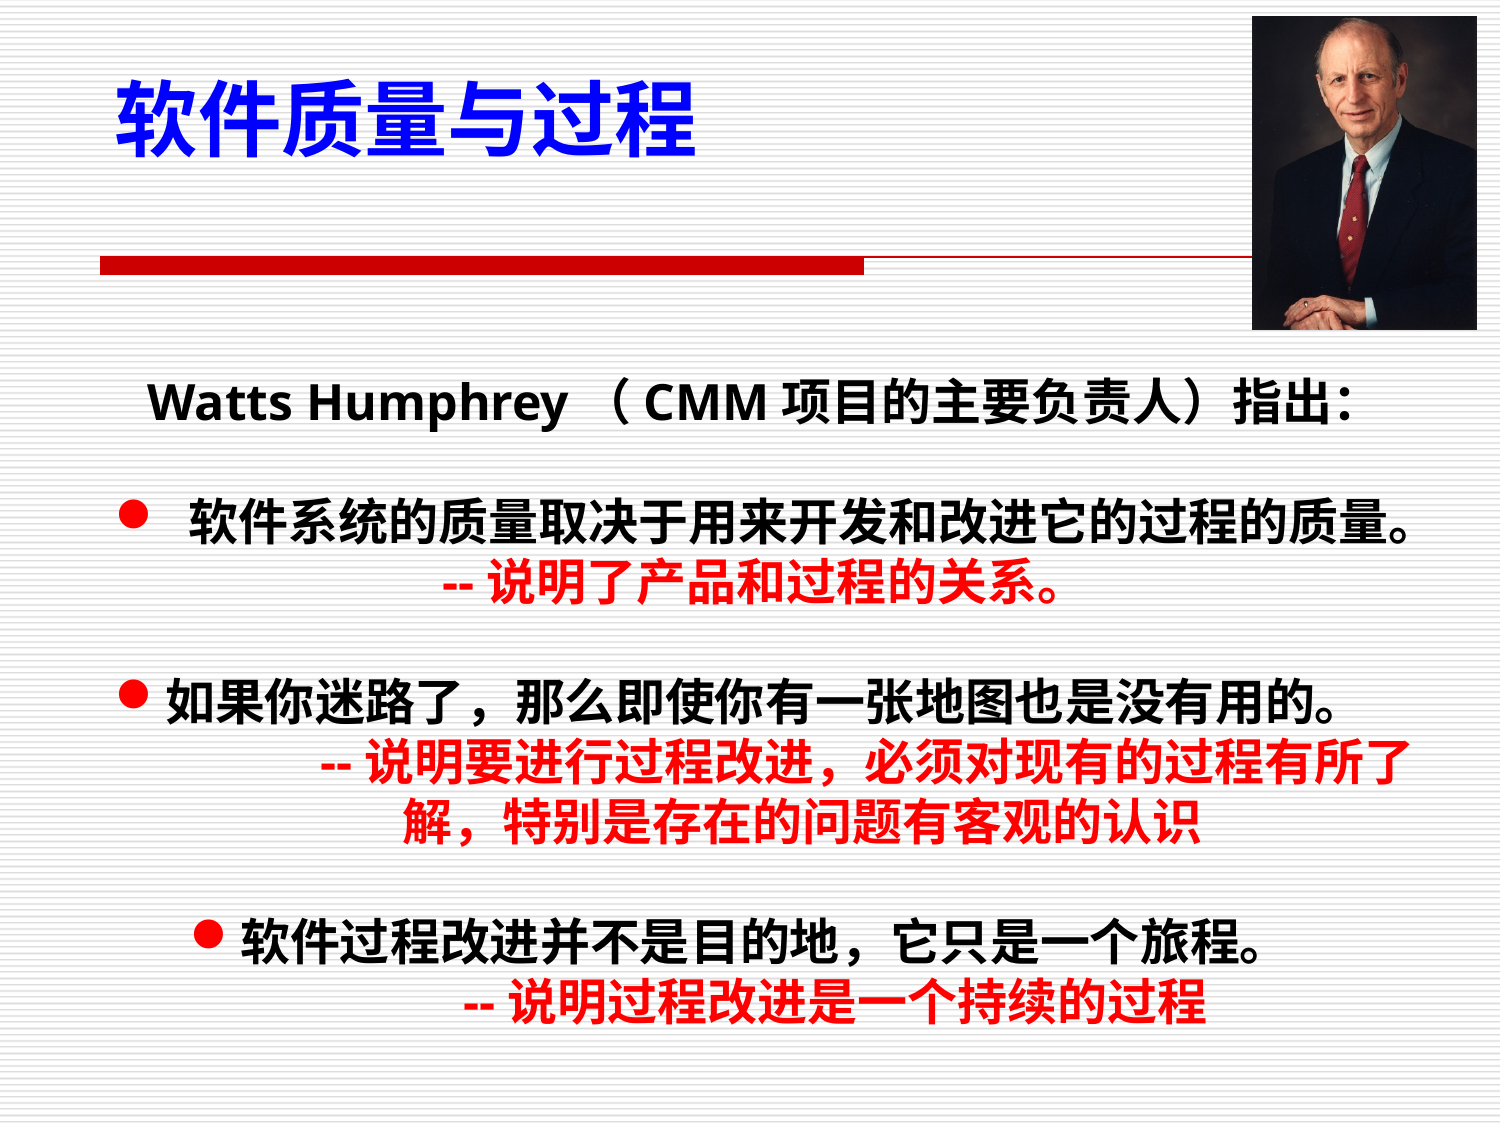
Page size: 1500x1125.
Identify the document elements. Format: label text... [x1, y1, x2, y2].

text_box 软件质量与过程 [100, 23, 1246, 212]
text_box Watts Humphrey（CMM项目的主要负责人）指出： 软件系统的质量取决于用来开发和改进它的过程的质量。 --说明了产品和过程的关系。 如果你迷路了，那么即使你有一张地图也是没有用的。 --说明要进行过程改进，必须对现有的过程有所了解，特别是存在的问题有客观的认识 软件过程改进并不是目的地，它只是一个旅程。 --说明过程改进是一个持续的过程 [100, 363, 1430, 1038]
picture [0, 0, 1500, 1125]
